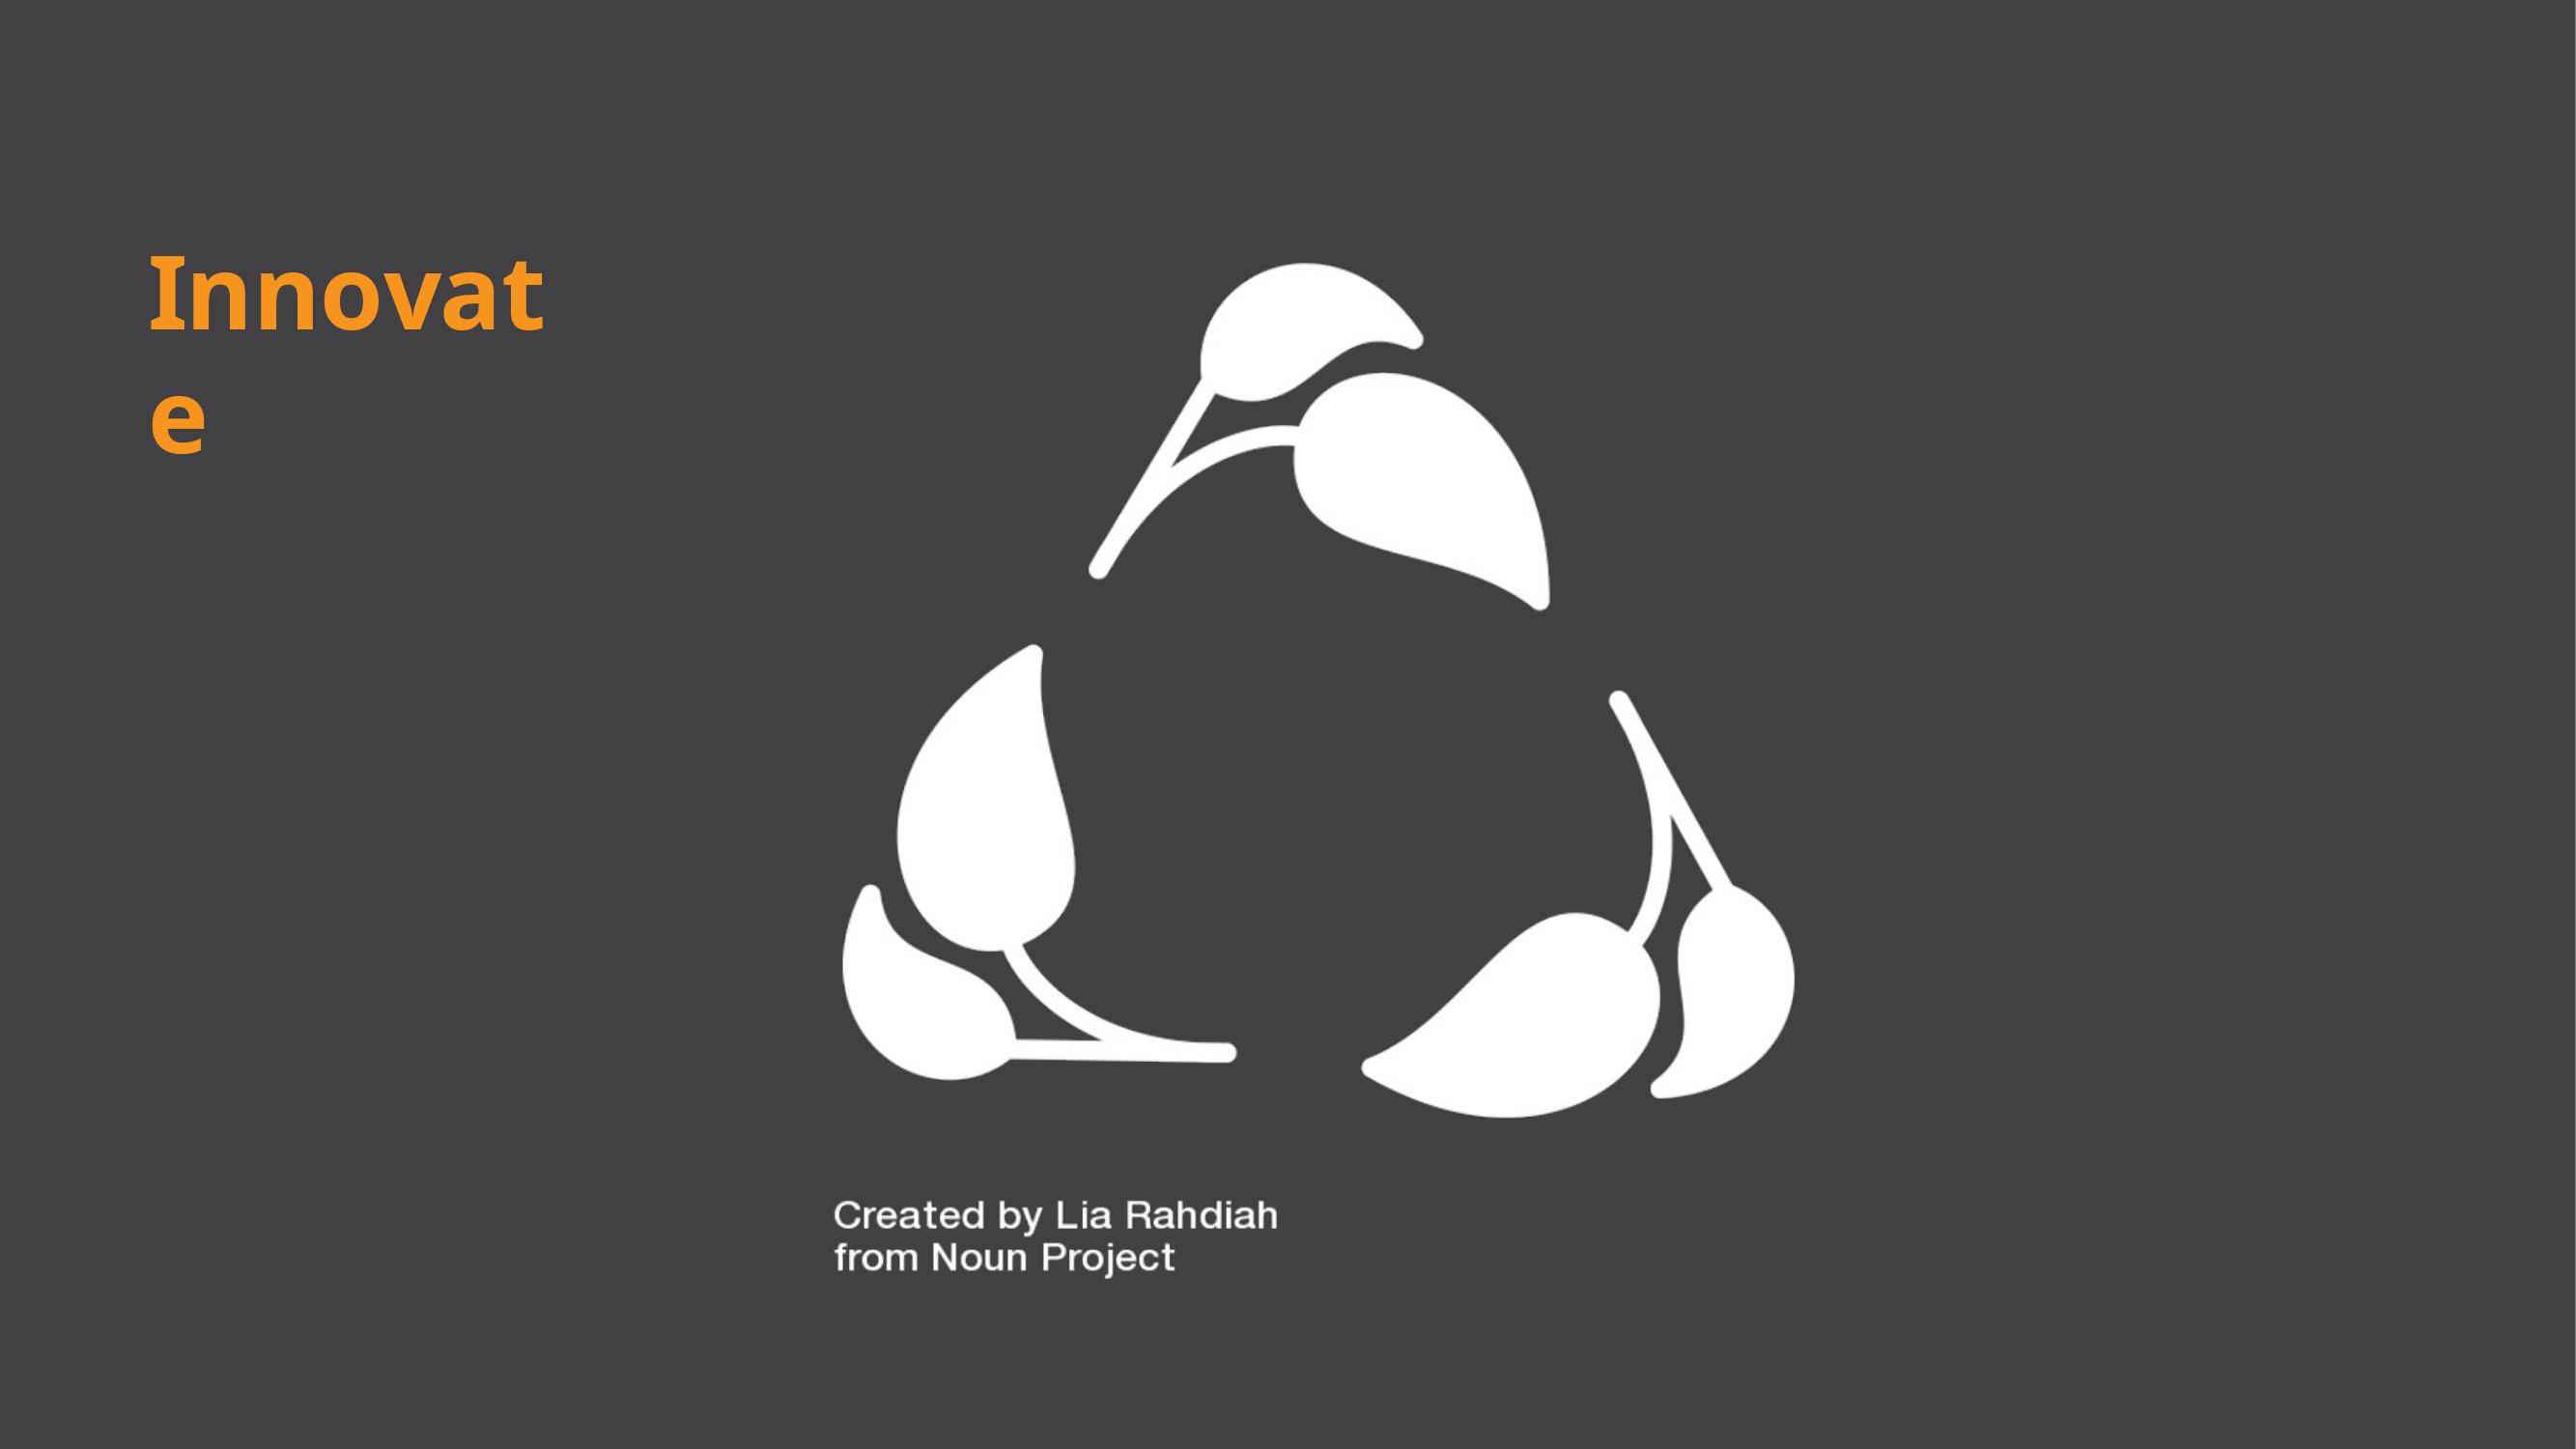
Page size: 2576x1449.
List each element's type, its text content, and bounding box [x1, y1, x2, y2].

picture [751, 205, 1885, 1339]
title Innovate [146, 225, 594, 474]
